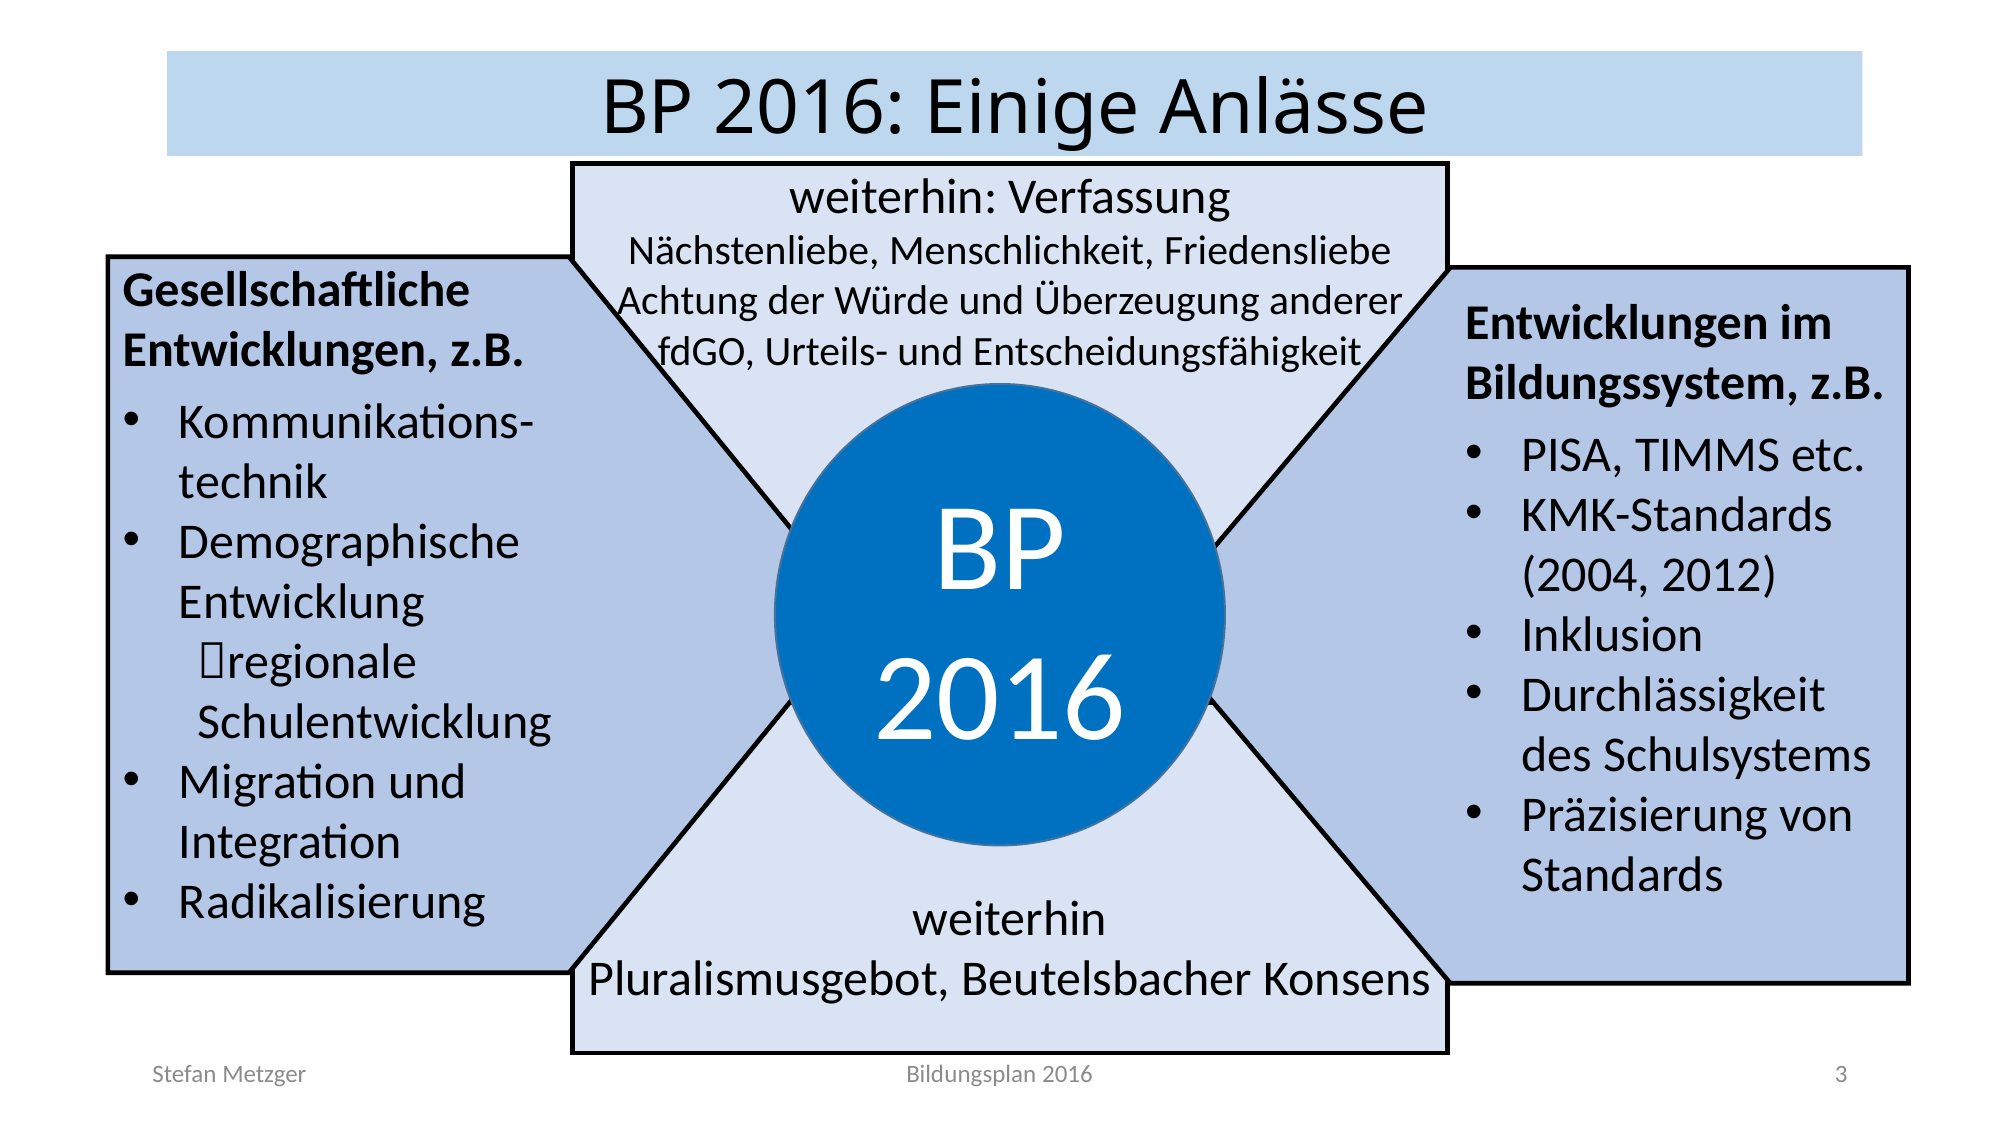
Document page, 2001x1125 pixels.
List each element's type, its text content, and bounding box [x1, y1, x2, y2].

footer Bildungsplan 2016 [662, 1042, 1338, 1103]
text_box weiterhin: Verfassung Nächstenliebe, Menschlichkeit, Friedensliebe Achtung der Würde und Überzeugung anderer fdGO, Urteils- und Entscheidungsfähigkeit [572, 163, 1449, 543]
text_box weiterhin Pluralismusgebot, Beutelsbacher Konsens [572, 702, 1449, 1054]
text_box Entwicklungen im Bildungssystem, z.B. PISA, TIMMS etc. KMK-Standards (2004, 2012) Inklusion Durchlässigkeit des Schulsystems Präzisierung von Standards [1210, 266, 1910, 985]
text_box BP 2016: Einige Anlässe [167, 51, 1863, 156]
text_box BP 2016 [773, 383, 1226, 847]
text_box Gesellschaftliche Entwicklungen, z.B. Kommunikations-technik Demographische Entwicklung regionale Schulentwicklung Migration und Integration Radikalisierung [106, 255, 791, 974]
slide_number Stefan Metzger [137, 1042, 588, 1103]
slide_number 3 [1412, 1042, 1863, 1103]
